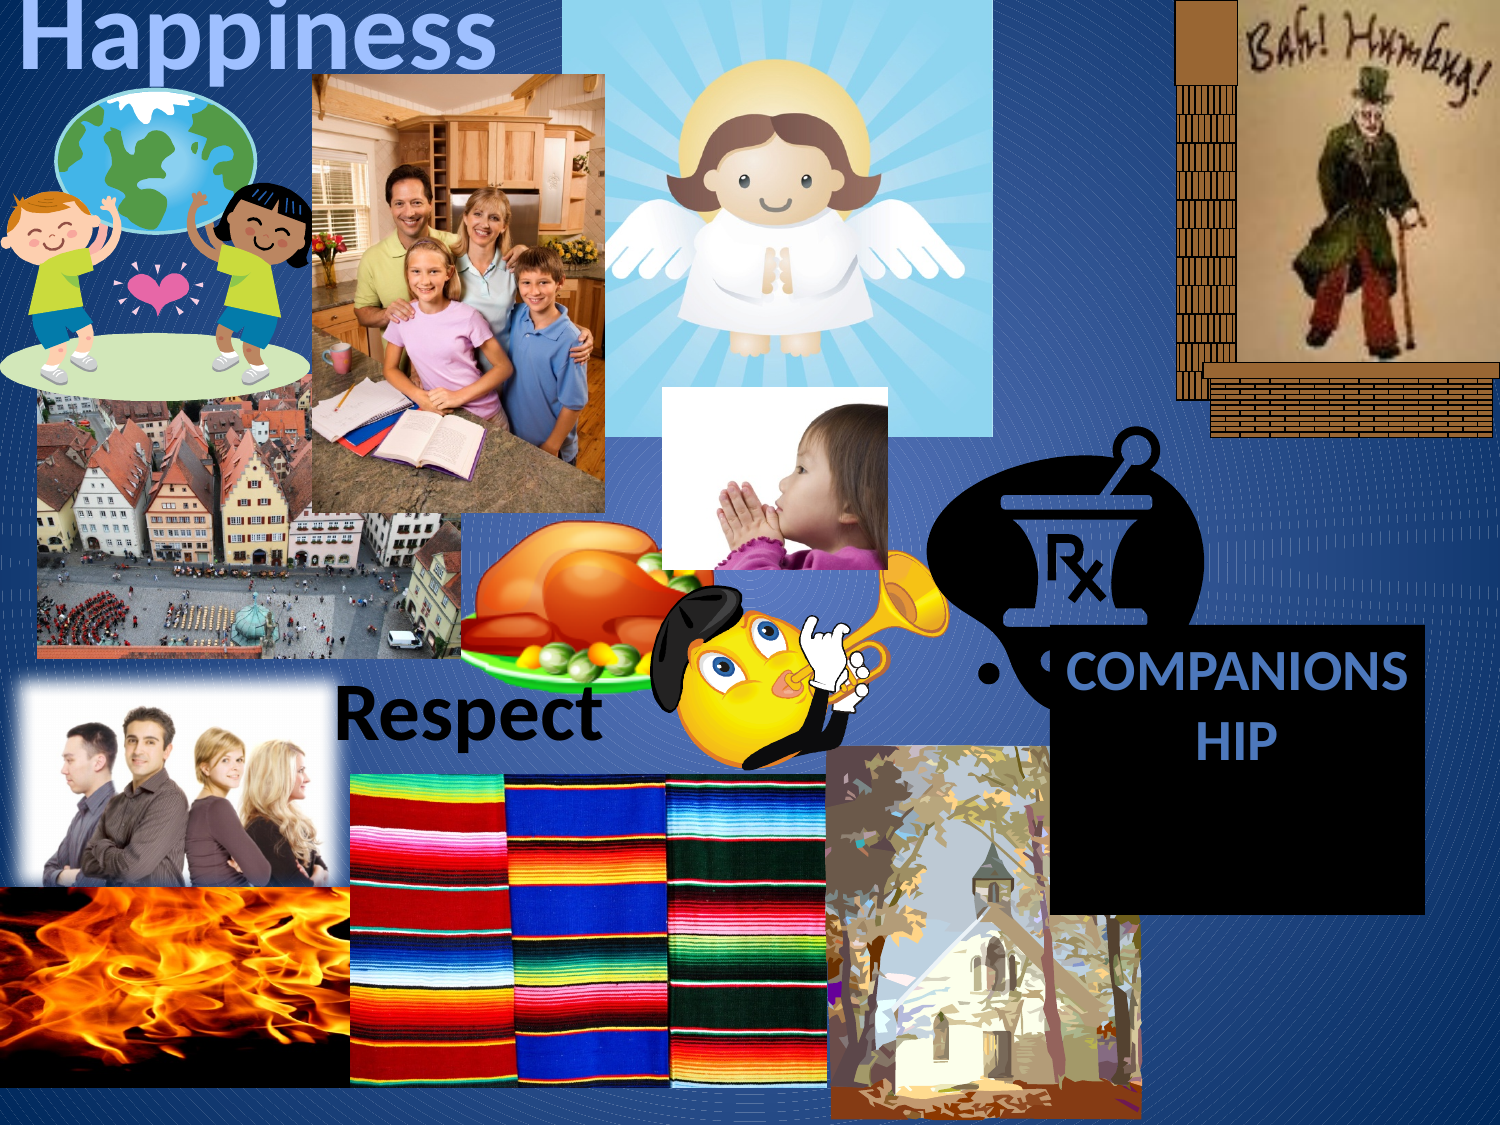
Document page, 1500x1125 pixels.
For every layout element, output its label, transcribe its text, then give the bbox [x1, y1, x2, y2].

text_box Companionship [1049, 624, 1425, 915]
text_box [1174, 0, 1235, 400]
picture [0, 0, 1209, 1125]
text_box [1203, 362, 1500, 438]
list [1237, 0, 1500, 363]
text_box Respect [359, 667, 625, 773]
text_box Happiness [0, 0, 517, 85]
